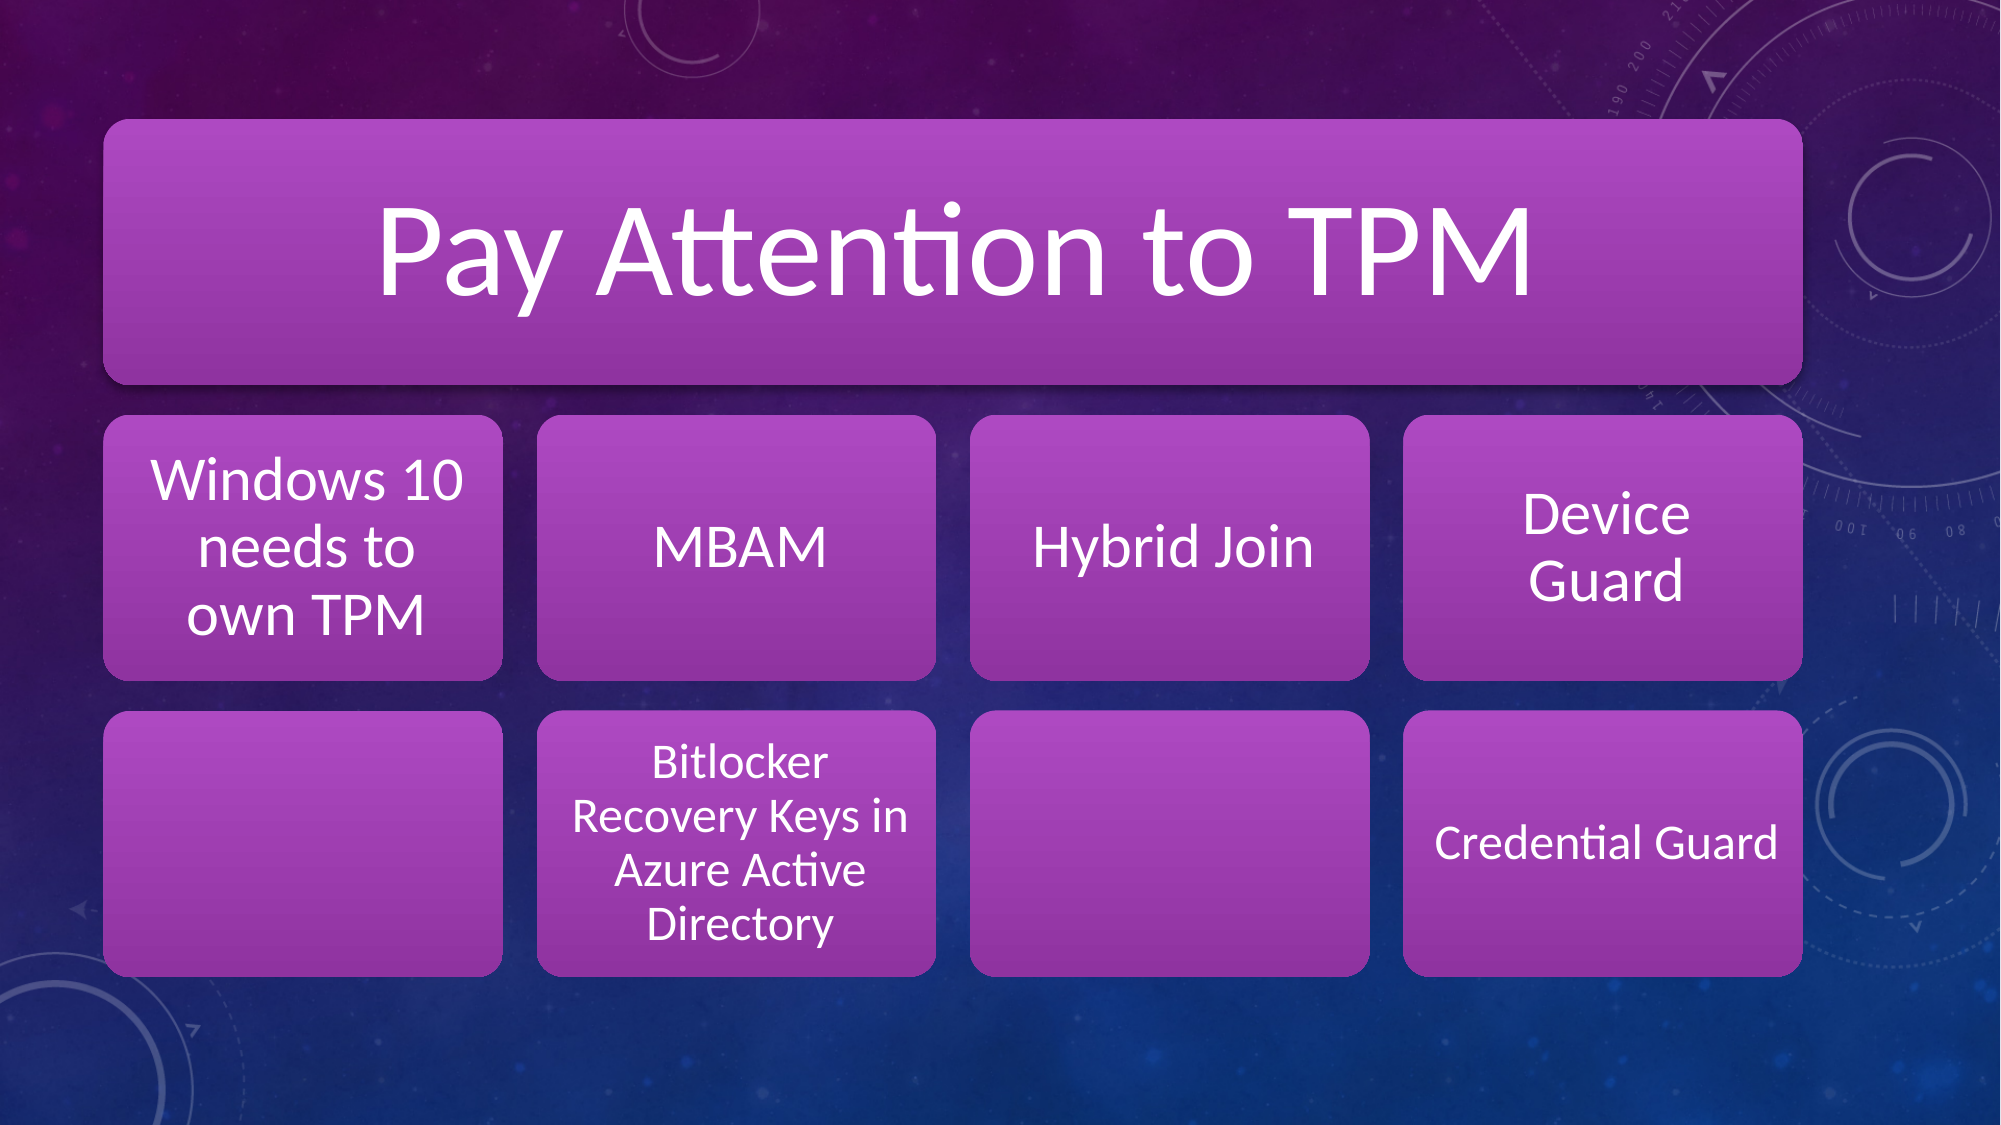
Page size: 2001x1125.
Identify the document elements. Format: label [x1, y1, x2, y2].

picture [0, 0, 2001, 1125]
list [103, 118, 1804, 978]
